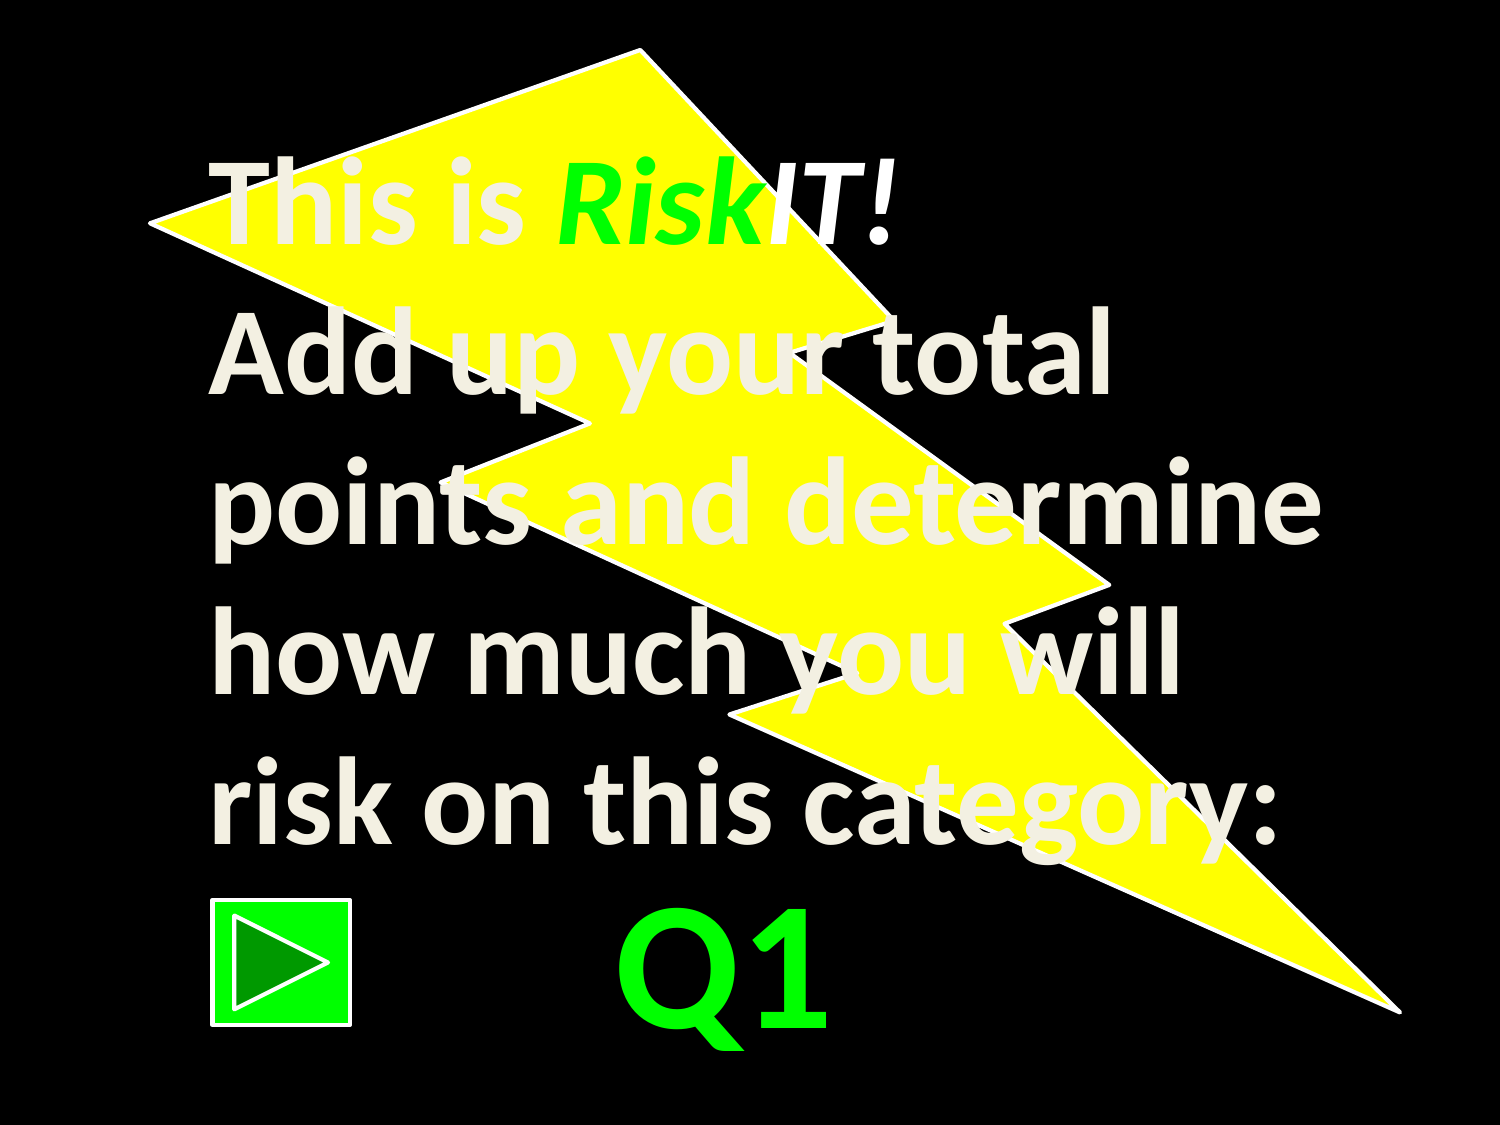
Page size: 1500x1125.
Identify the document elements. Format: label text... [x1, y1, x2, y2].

text_box [210, 898, 352, 1027]
text_box [1092, 878, 1402, 1015]
text_box [147, 205, 193, 246]
text_box This is RiskIT! Add up your total points and determine how much you will risk on this category: [193, 112, 1341, 878]
text_box [458, 47, 702, 112]
text_box Q1 [600, 837, 849, 1073]
